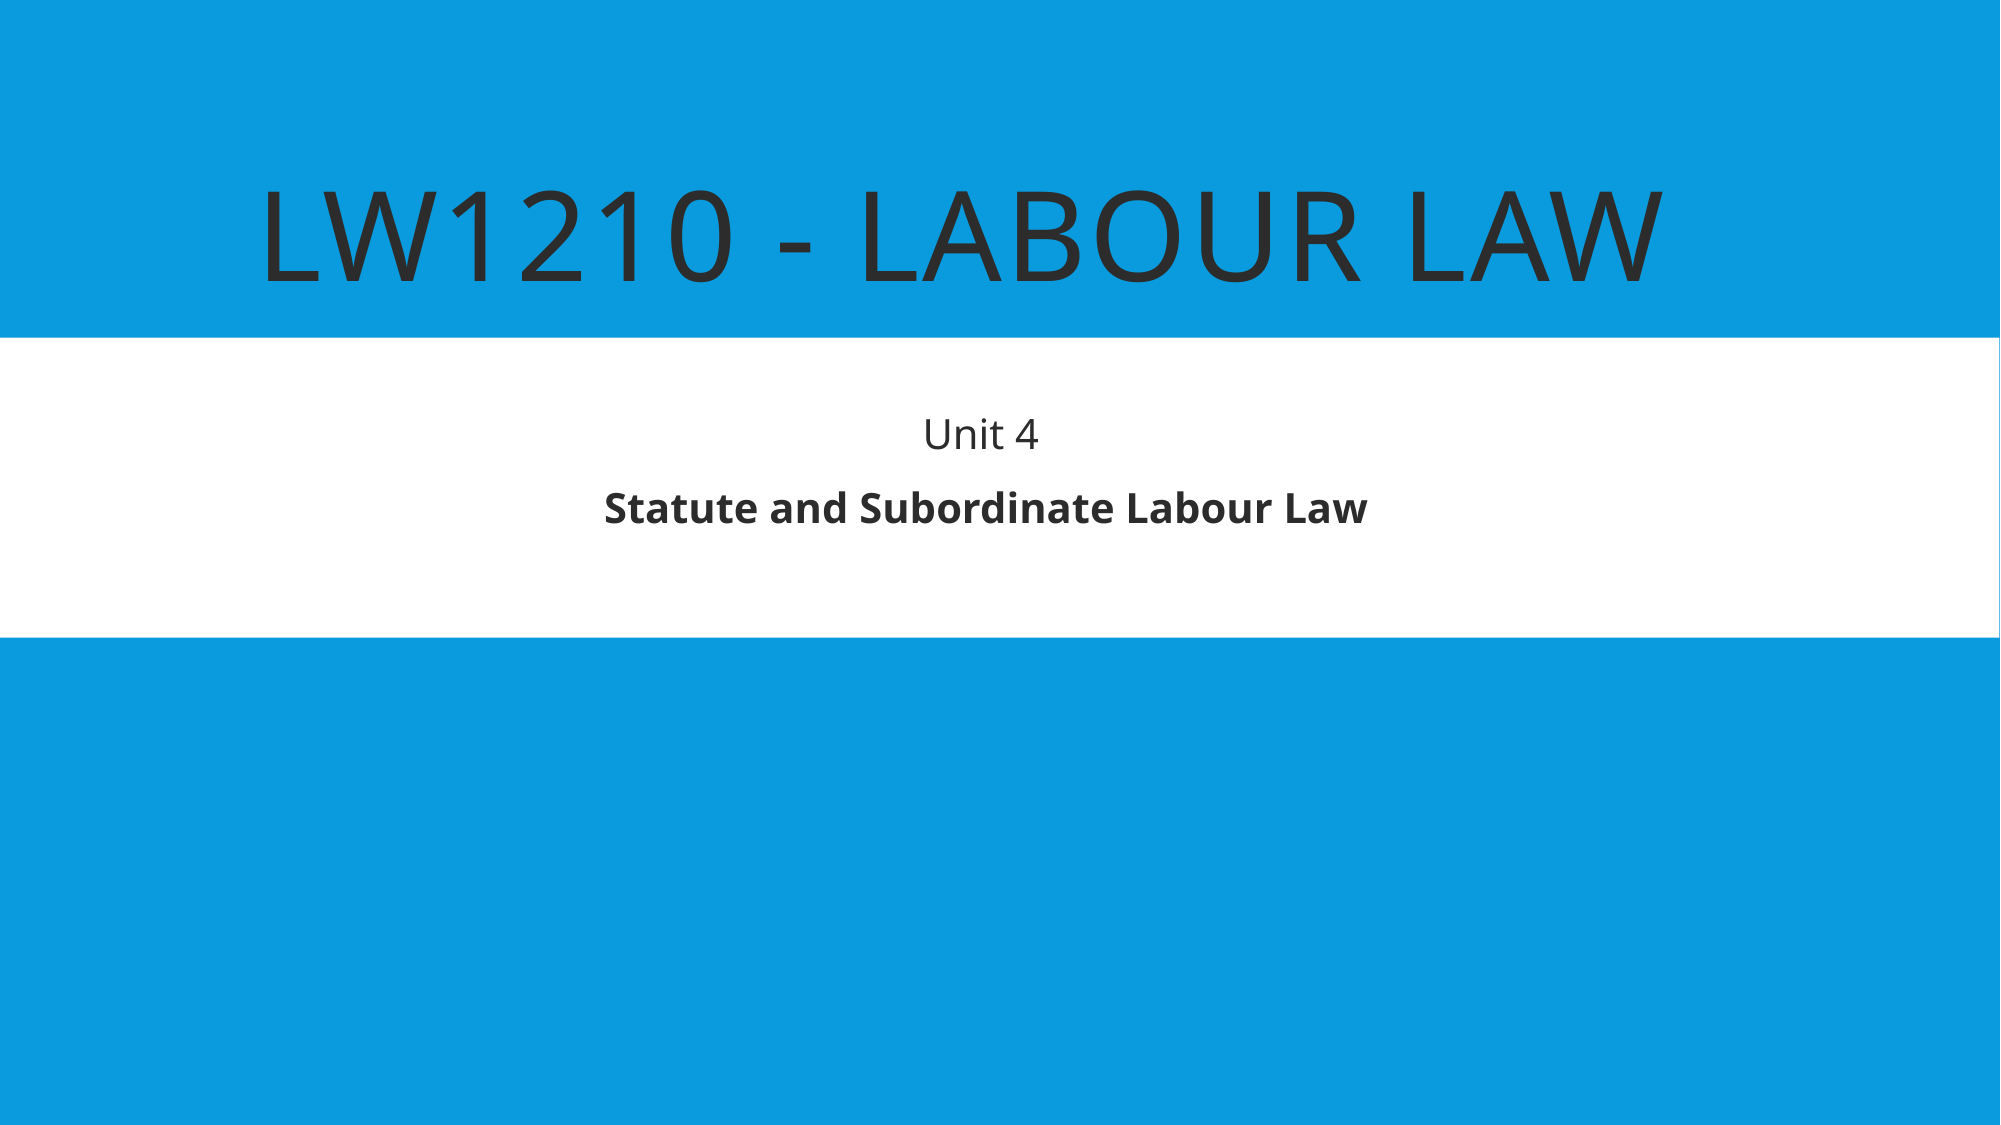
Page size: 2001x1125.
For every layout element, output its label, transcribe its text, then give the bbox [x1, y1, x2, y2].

subtitle Unit 4 Statute and Subordinate Labour Law [236, 405, 1737, 678]
title LW1210 - Labour Law [211, 50, 1712, 442]
